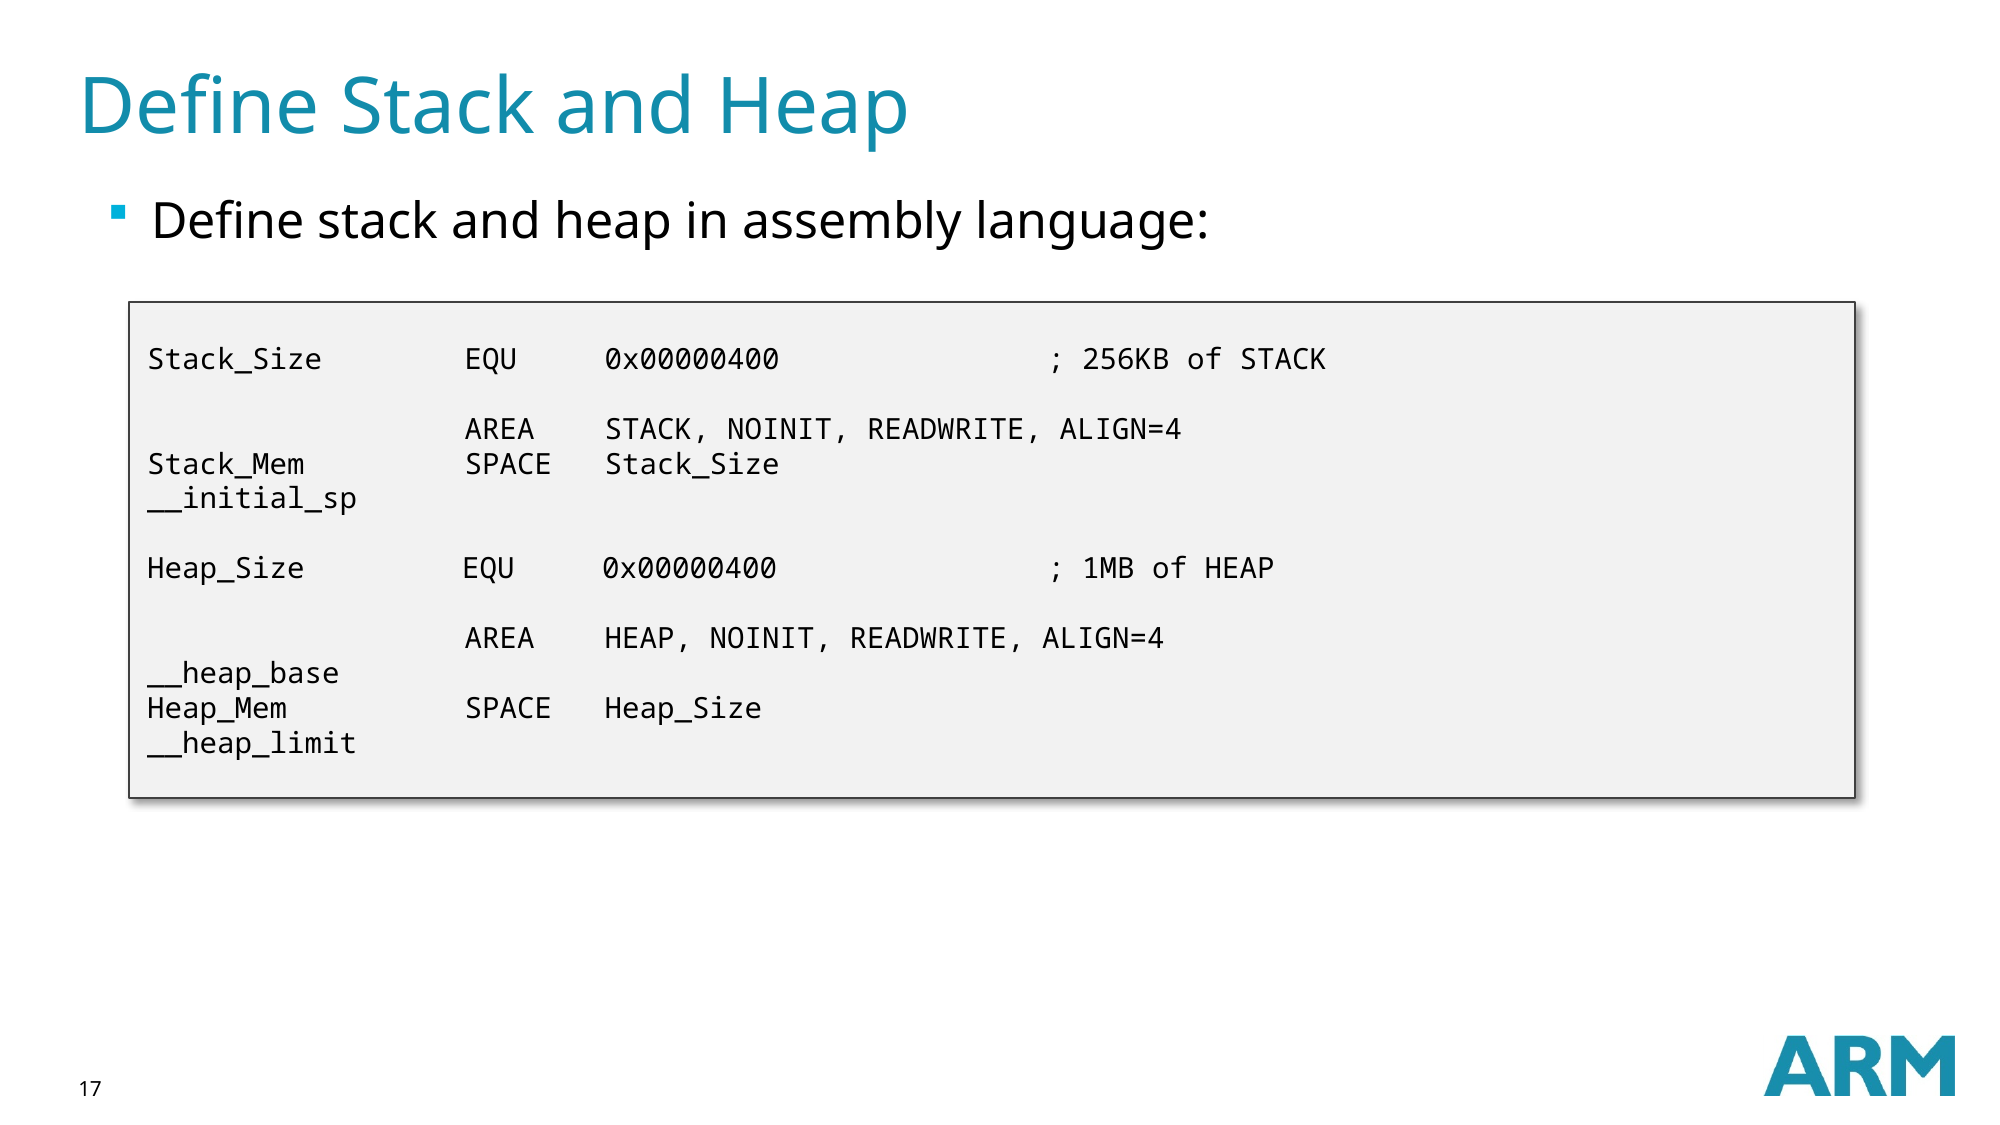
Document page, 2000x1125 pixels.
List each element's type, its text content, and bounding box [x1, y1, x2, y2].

picture [1763, 1035, 1955, 1096]
list Define stack and heap in assembly language: [107, 188, 1855, 300]
title Define Stack and Heap [78, 55, 1910, 150]
text_box Stack_Size EQU 0x00000400 ; 256KB of STACK AREA STACK, NOINIT, READWRITE, ALIGN=4 Stack_Mem SPACE Stack_Size __initial_sp Heap_Size EQU 0x00000400 ; 1MB of HEAP AREA HEAP, NOINIT, READWRITE, ALIGN=4 __heap_base Heap_Mem SPACE Heap_Size __heap_limit [129, 301, 1855, 798]
